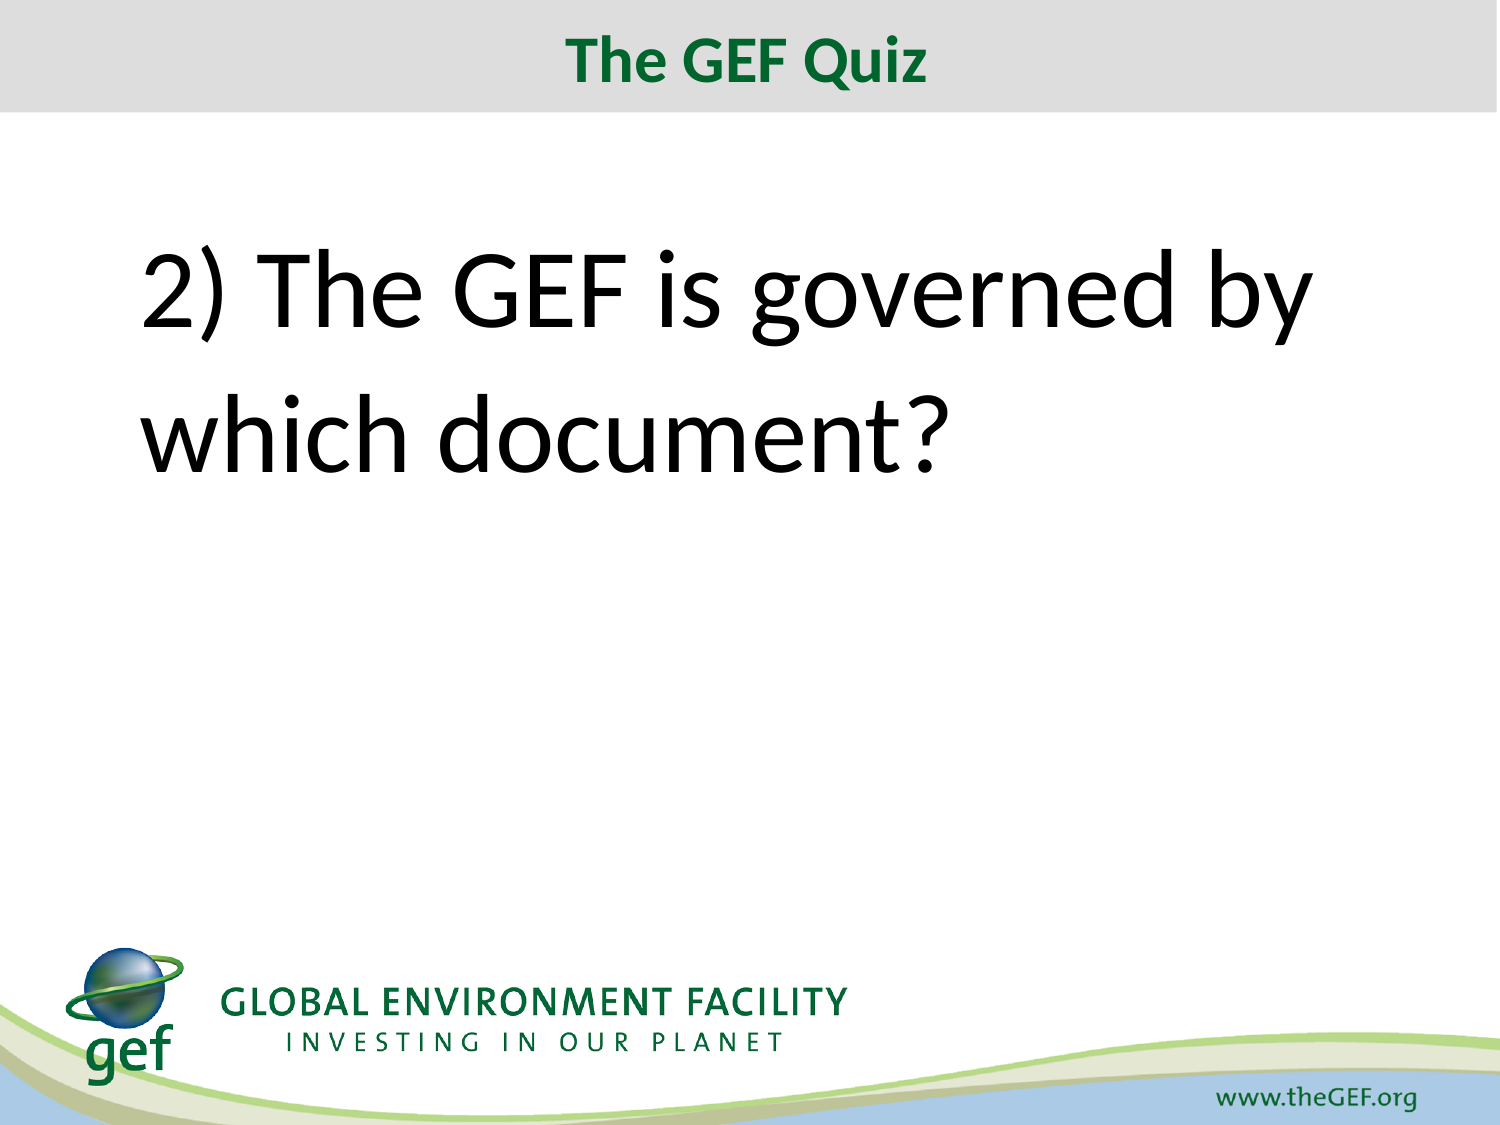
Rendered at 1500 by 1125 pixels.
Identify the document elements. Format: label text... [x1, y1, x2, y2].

picture [0, 920, 1500, 1125]
text_box 2) The GEF is governed by which document? [125, 198, 1450, 503]
text_box The GEF Quiz [0, 0, 1497, 113]
